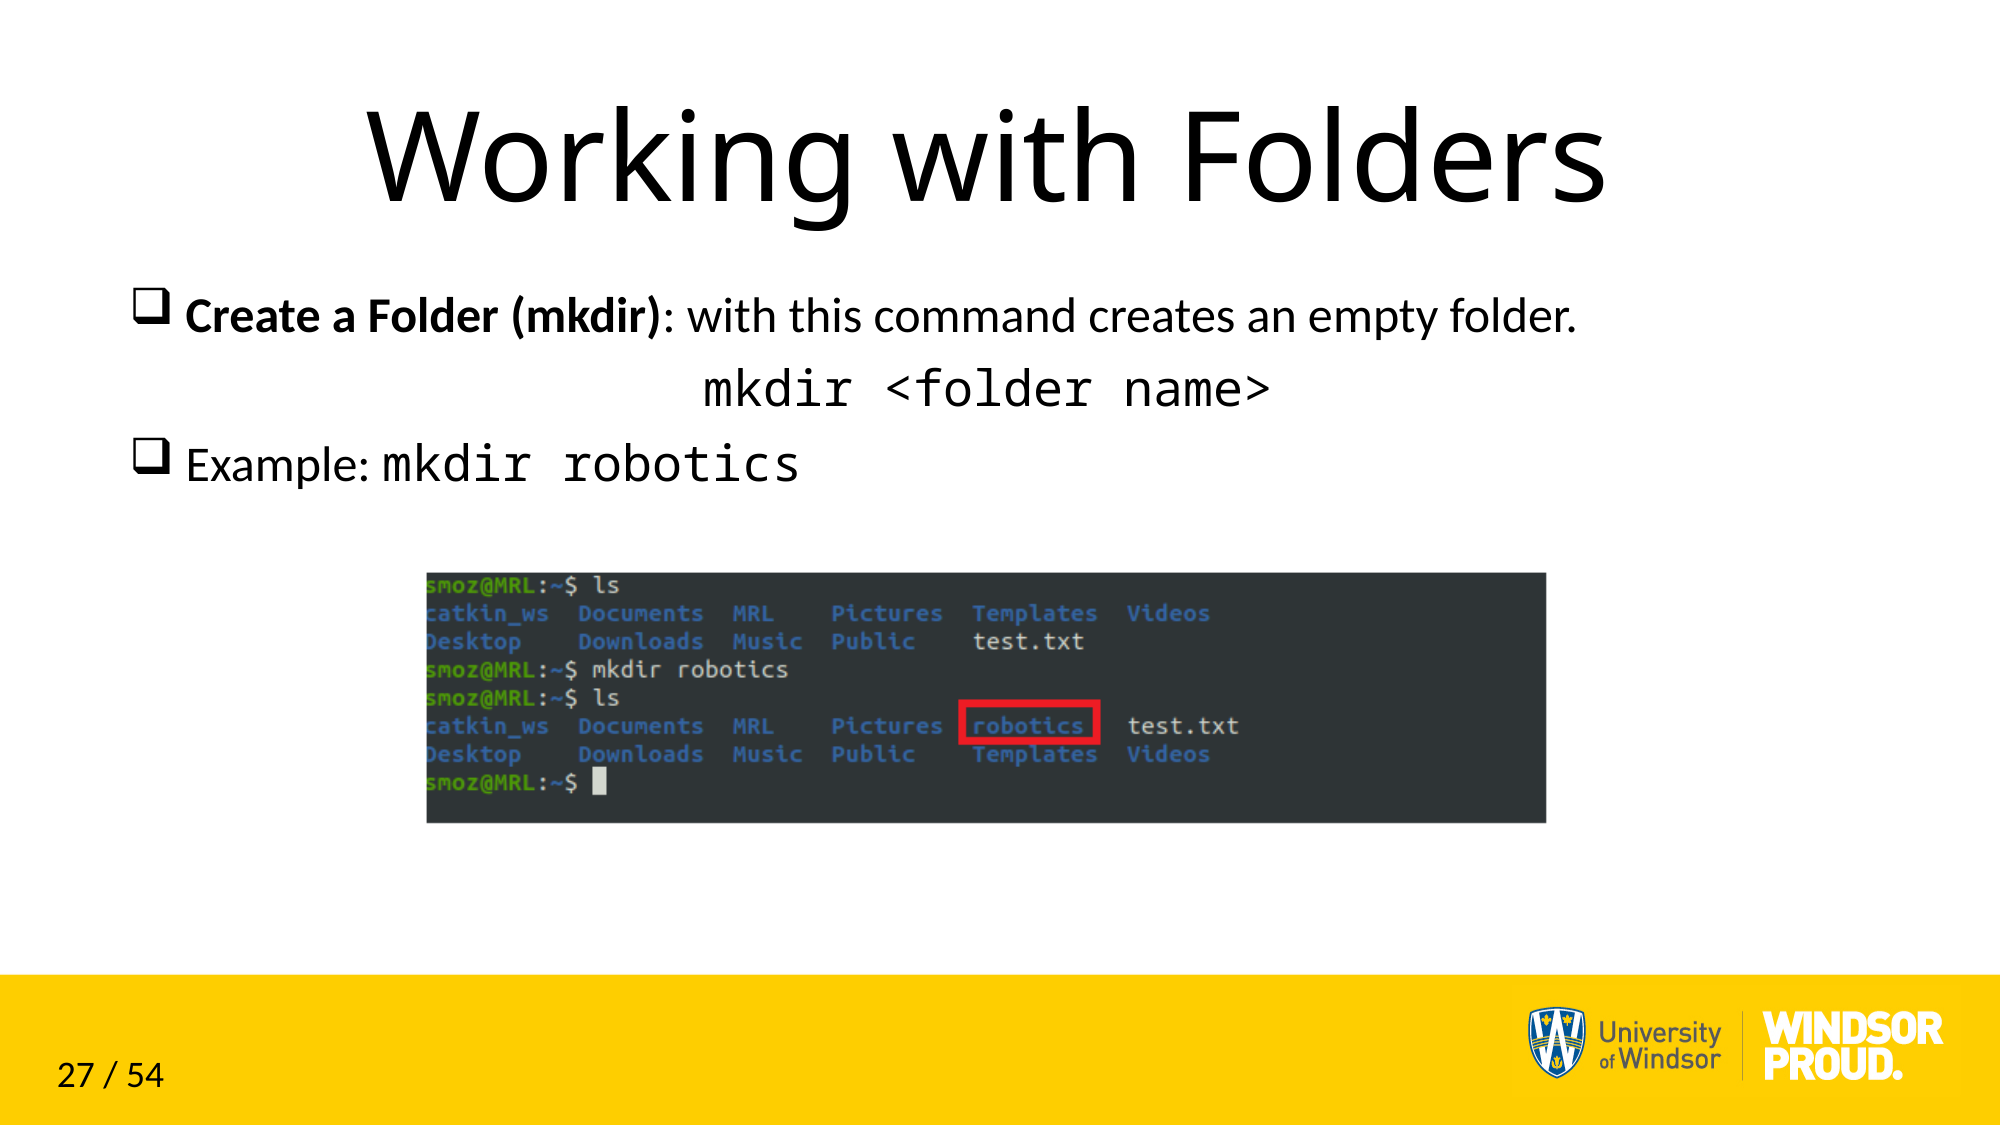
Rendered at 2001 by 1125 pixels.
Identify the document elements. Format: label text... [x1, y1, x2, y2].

title Working with Folders [249, 48, 1726, 237]
subtitle Create a Folder (mkdir): with this command creates an empty folder. mkdir <folder name> Example: mkdir robotics [114, 281, 1893, 930]
slide_number 27 [42, 1042, 525, 1103]
picture [0, 0, 2000, 1125]
